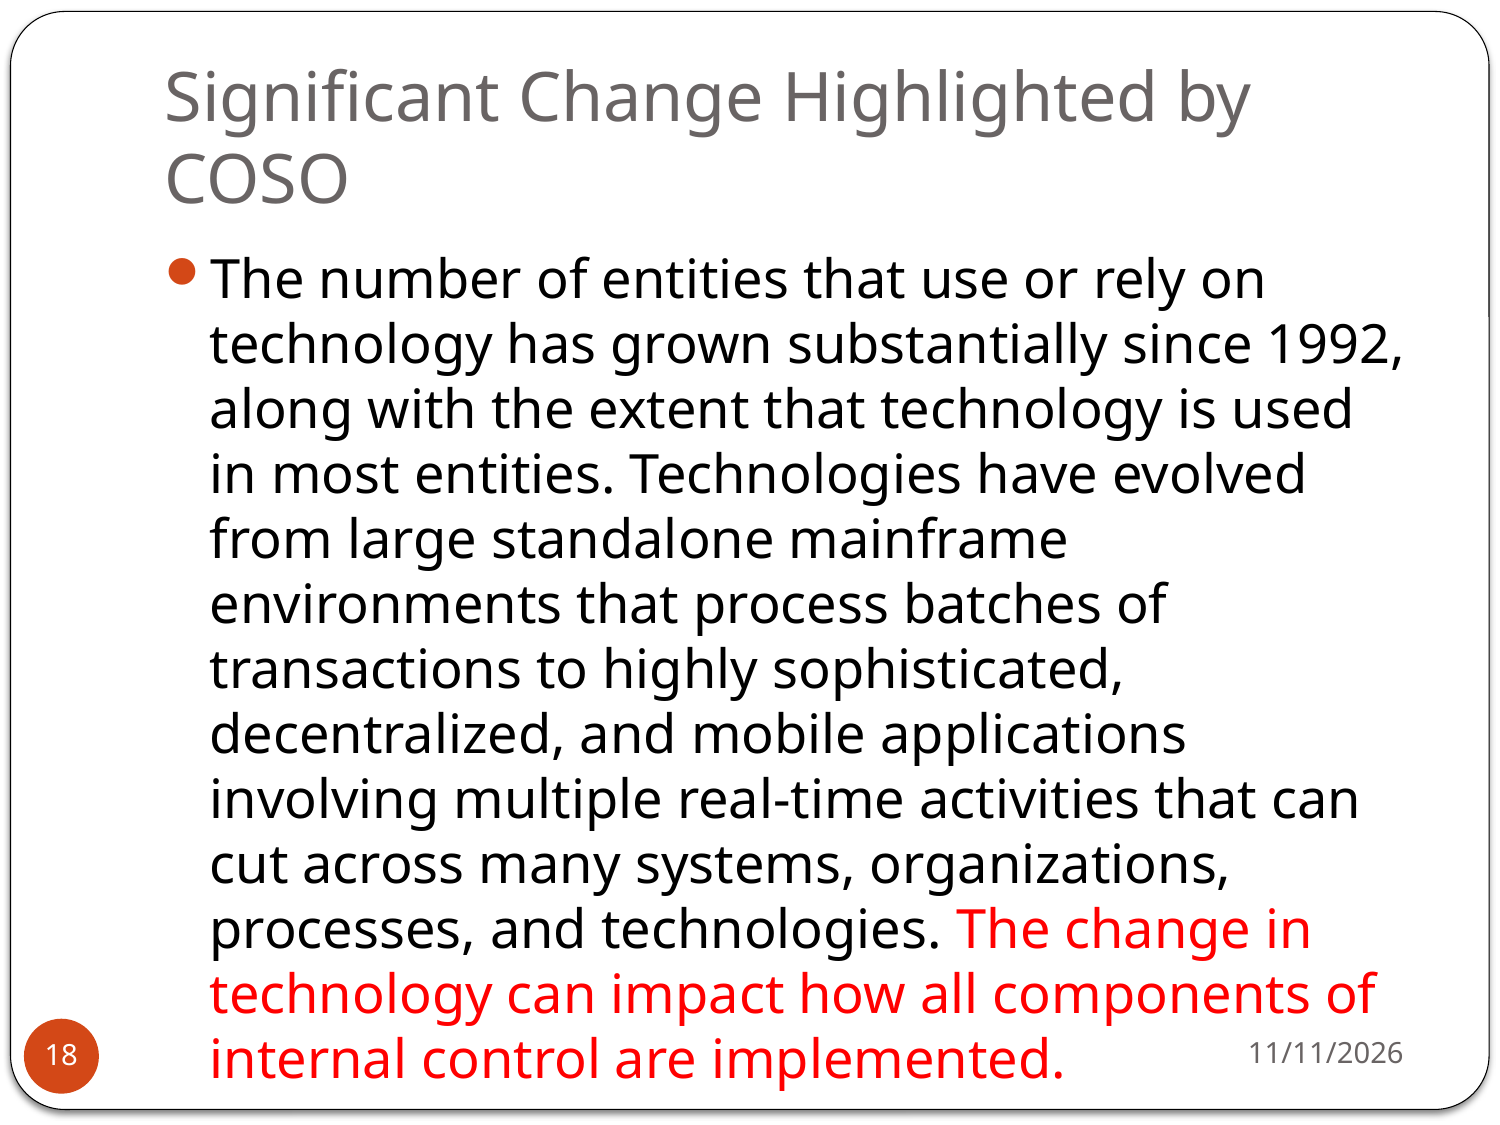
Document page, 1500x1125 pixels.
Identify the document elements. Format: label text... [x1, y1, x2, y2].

list The number of entities that use or rely on technology has grown substantially since 1992, along with the extent that technology is used in most entities. Technologies have evolved from large standalone mainframe environments that process batches of transactions to highly sophisticated, decentralized, and mobile applications involving multiple real-time activities that can cut across many systems, organizations, processes, and technologies. The change in technology can impact how all components of internal control are implemented. [150, 237, 1425, 988]
title Significant Change Highlighted by COSO [150, 45, 1425, 233]
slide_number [1012, 1015, 1419, 1094]
slide_number 18 [23, 1018, 99, 1094]
